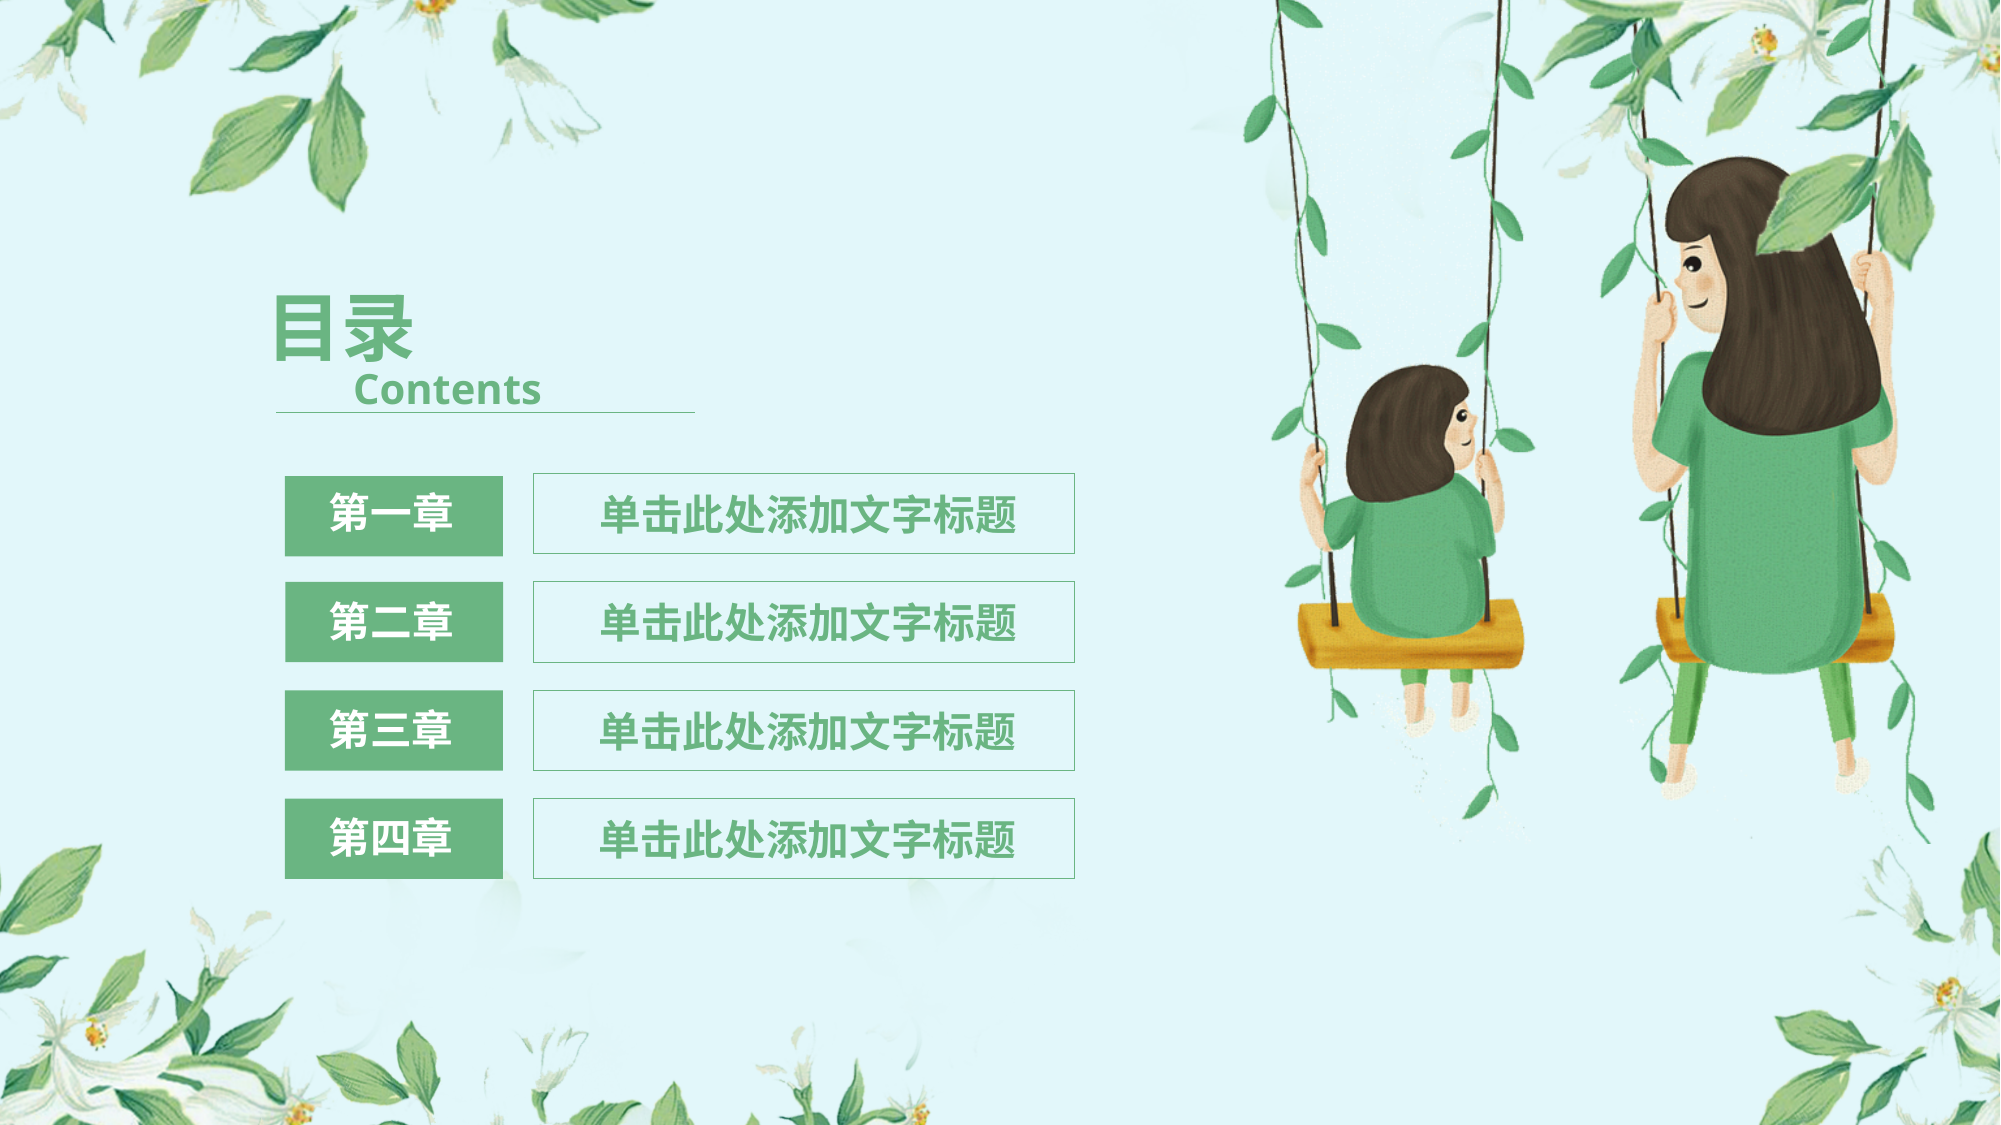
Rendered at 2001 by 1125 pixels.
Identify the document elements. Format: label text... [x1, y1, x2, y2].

text_box 单击此处添加文字标题 [584, 806, 1039, 841]
text_box [533, 473, 1075, 554]
text_box [533, 690, 1075, 771]
text_box [284, 689, 504, 772]
text_box 第一章 [314, 479, 472, 545]
text_box [284, 581, 504, 663]
text_box 目录 [251, 273, 487, 379]
picture [0, 841, 1092, 1125]
text_box 单击此处添加文字标题 [584, 697, 1039, 763]
text_box [533, 798, 1075, 841]
text_box 第二章 [314, 588, 472, 653]
text_box Contents [338, 355, 574, 412]
text_box [284, 475, 504, 557]
picture [0, 0, 660, 215]
text_box Contents [338, 413, 574, 421]
text_box 第三章 [313, 696, 472, 762]
text_box 第四章 [313, 804, 472, 841]
text_box 单击此处添加文字标题 [584, 481, 1040, 546]
text_box [533, 581, 1075, 663]
picture [1113, 0, 2000, 1125]
text_box [284, 798, 504, 841]
text_box 单击此处添加文字标题 [584, 589, 1040, 655]
